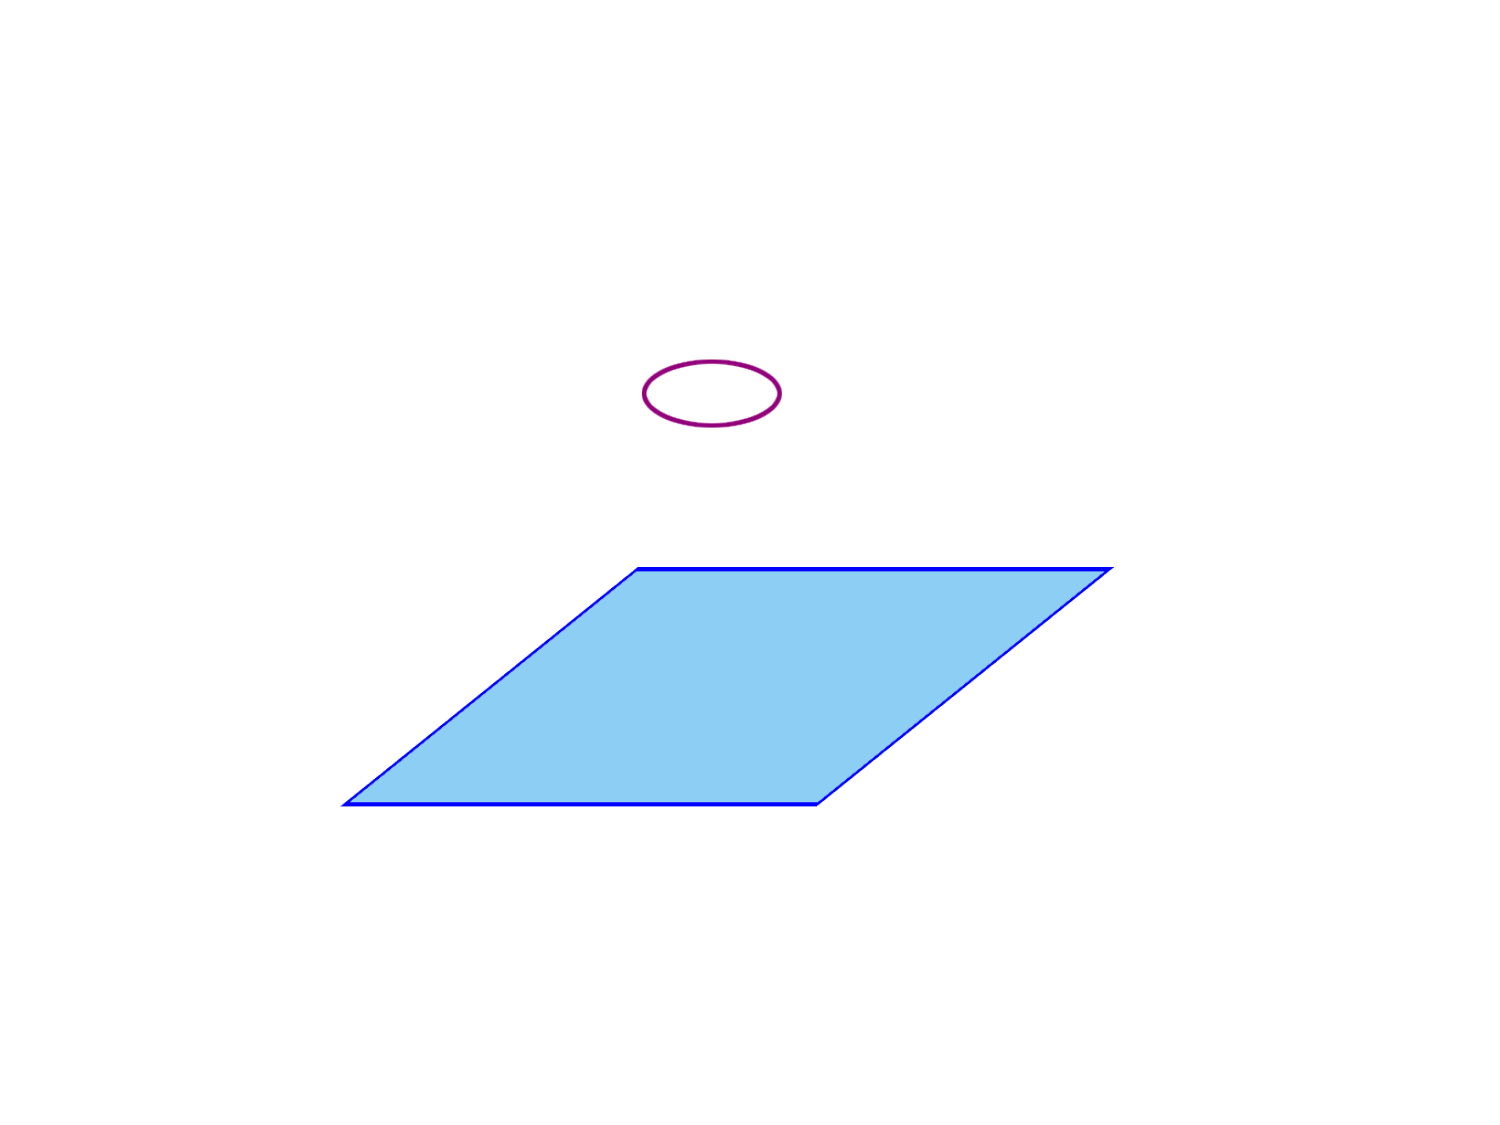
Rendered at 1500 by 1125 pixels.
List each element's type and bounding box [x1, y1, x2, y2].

list [312, 324, 1187, 1001]
